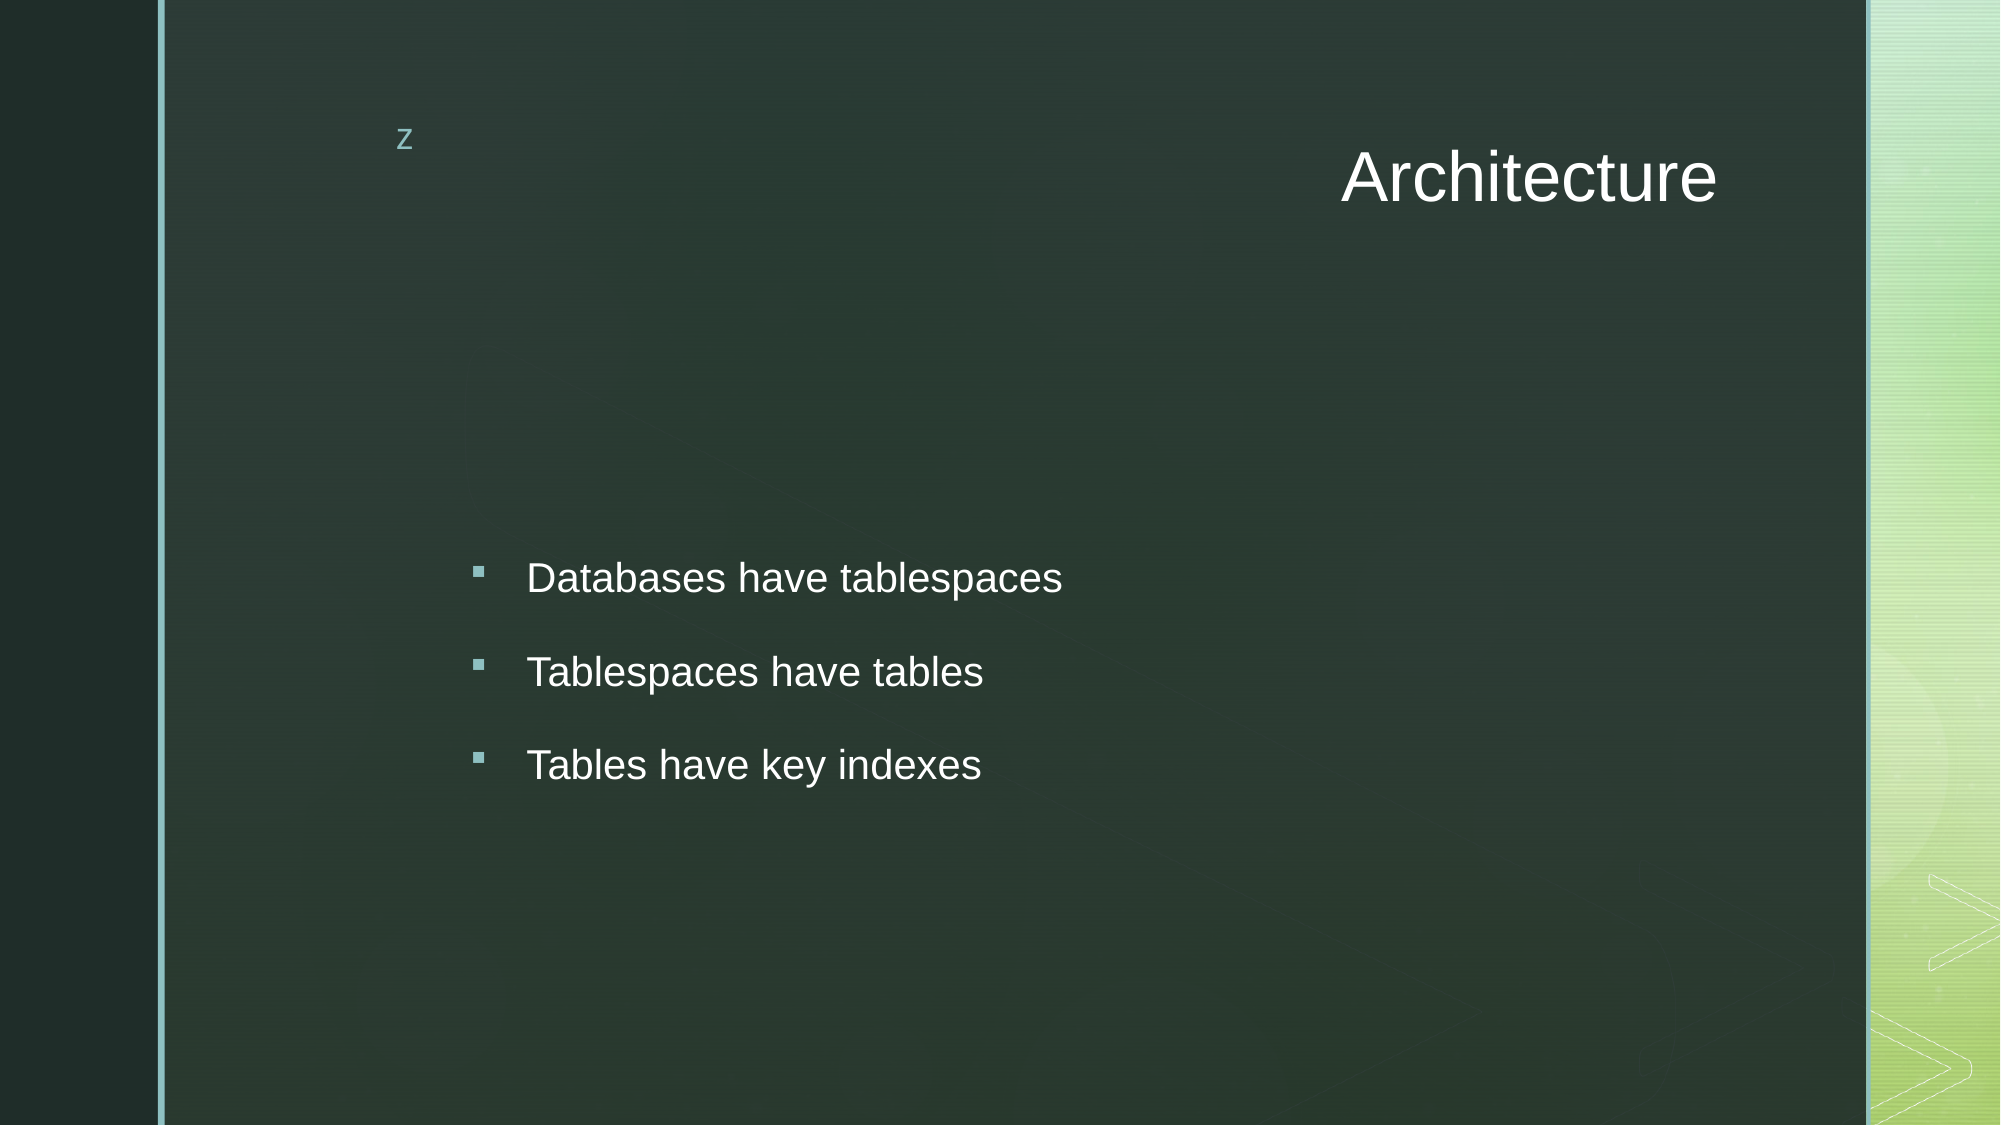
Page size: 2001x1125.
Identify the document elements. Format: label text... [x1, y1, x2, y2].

title Architecture [428, 132, 1734, 310]
list Databases have tablespaces Tablespaces have tables Tables have key indexes [454, 336, 1734, 993]
picture [1871, 0, 2001, 1125]
